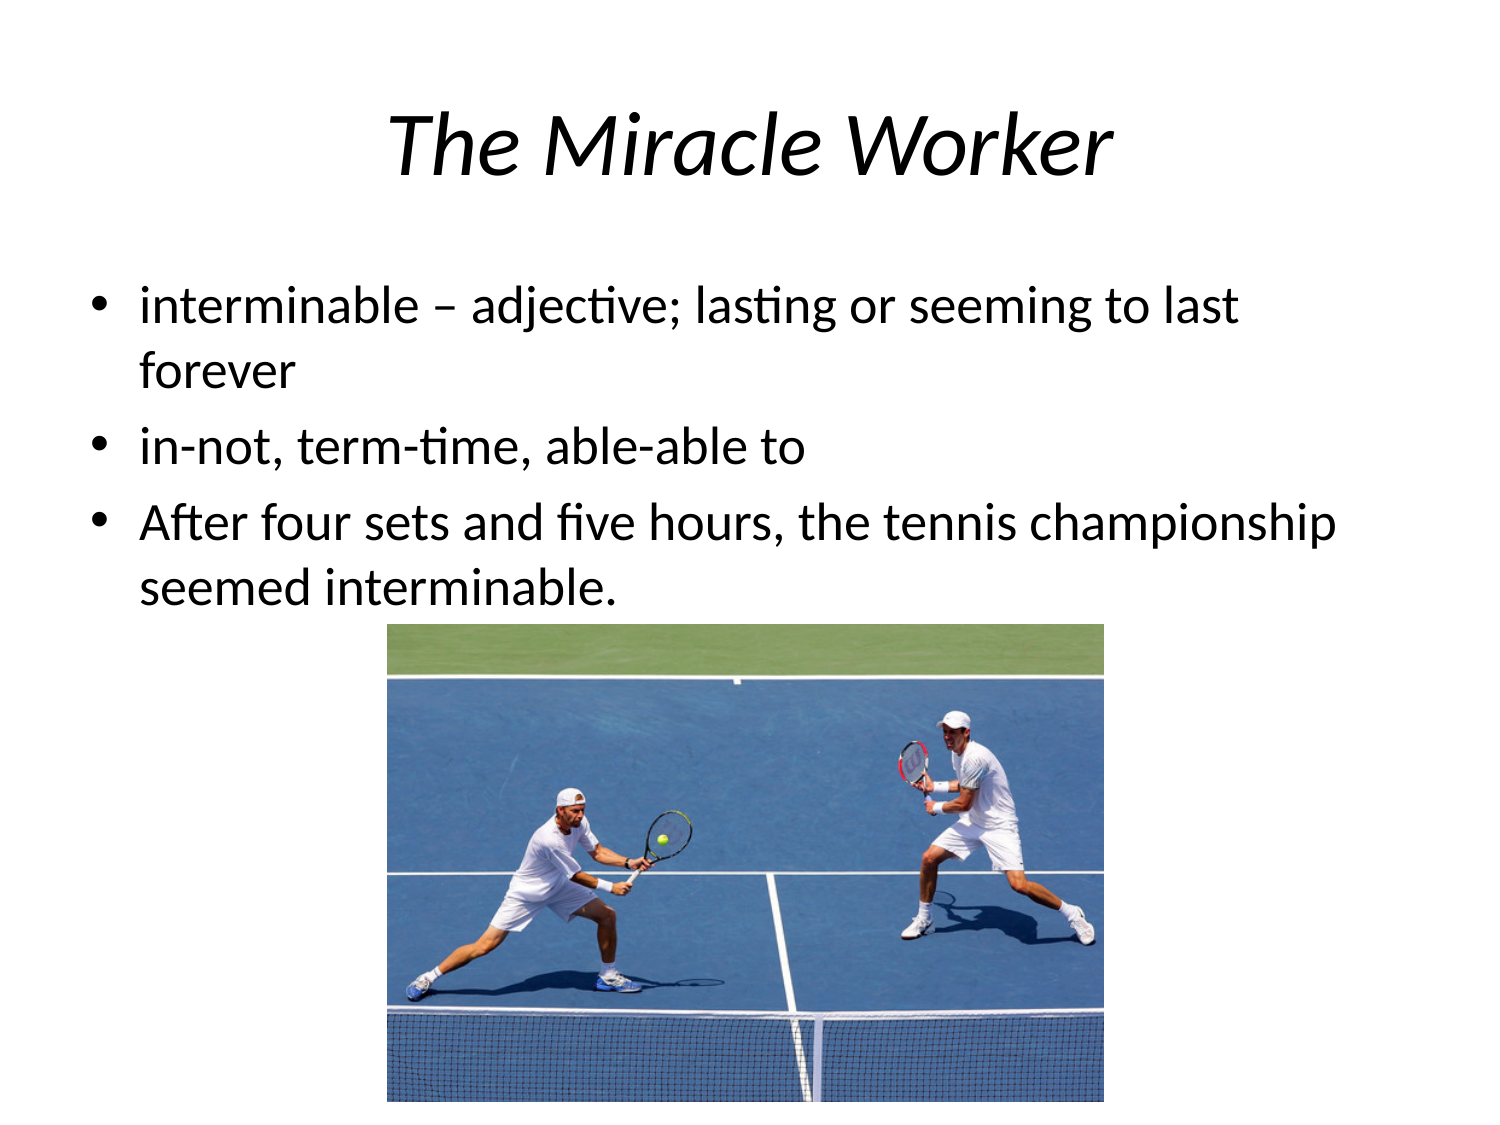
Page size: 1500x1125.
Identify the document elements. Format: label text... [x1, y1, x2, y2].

title The Miracle Worker [75, 45, 1425, 233]
list interminable – adjective; lasting or seeming to last forever in-not, term-time, able-able to After four sets and five hours, the tennis championship seemed interminable. [75, 262, 1425, 625]
picture [387, 624, 1104, 1103]
